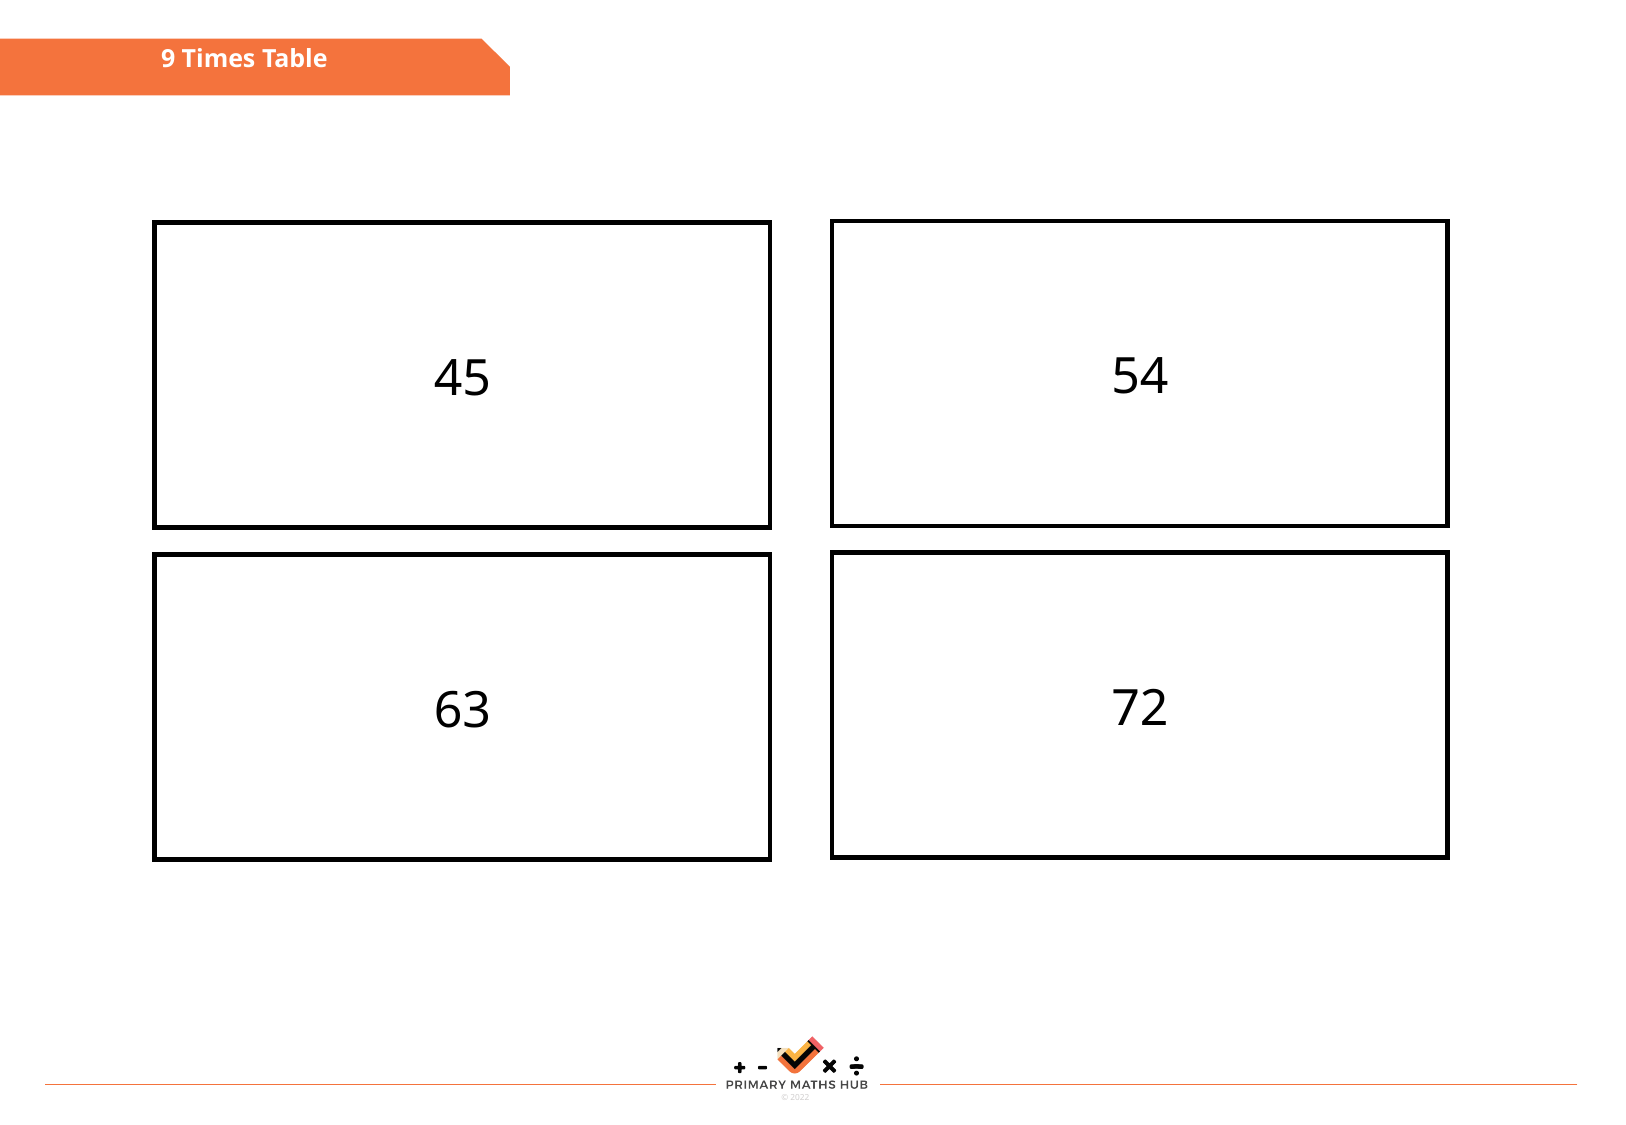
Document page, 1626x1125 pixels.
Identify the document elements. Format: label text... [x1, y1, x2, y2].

text_box 63 [153, 553, 771, 860]
text_box 45 [153, 222, 771, 529]
text_box 54 [831, 220, 1449, 527]
picture [722, 1034, 872, 1094]
text_box 72 [831, 552, 1449, 859]
text_box 9 Times Table [0, 37, 511, 97]
text_box © 2022 [720, 1084, 870, 1110]
